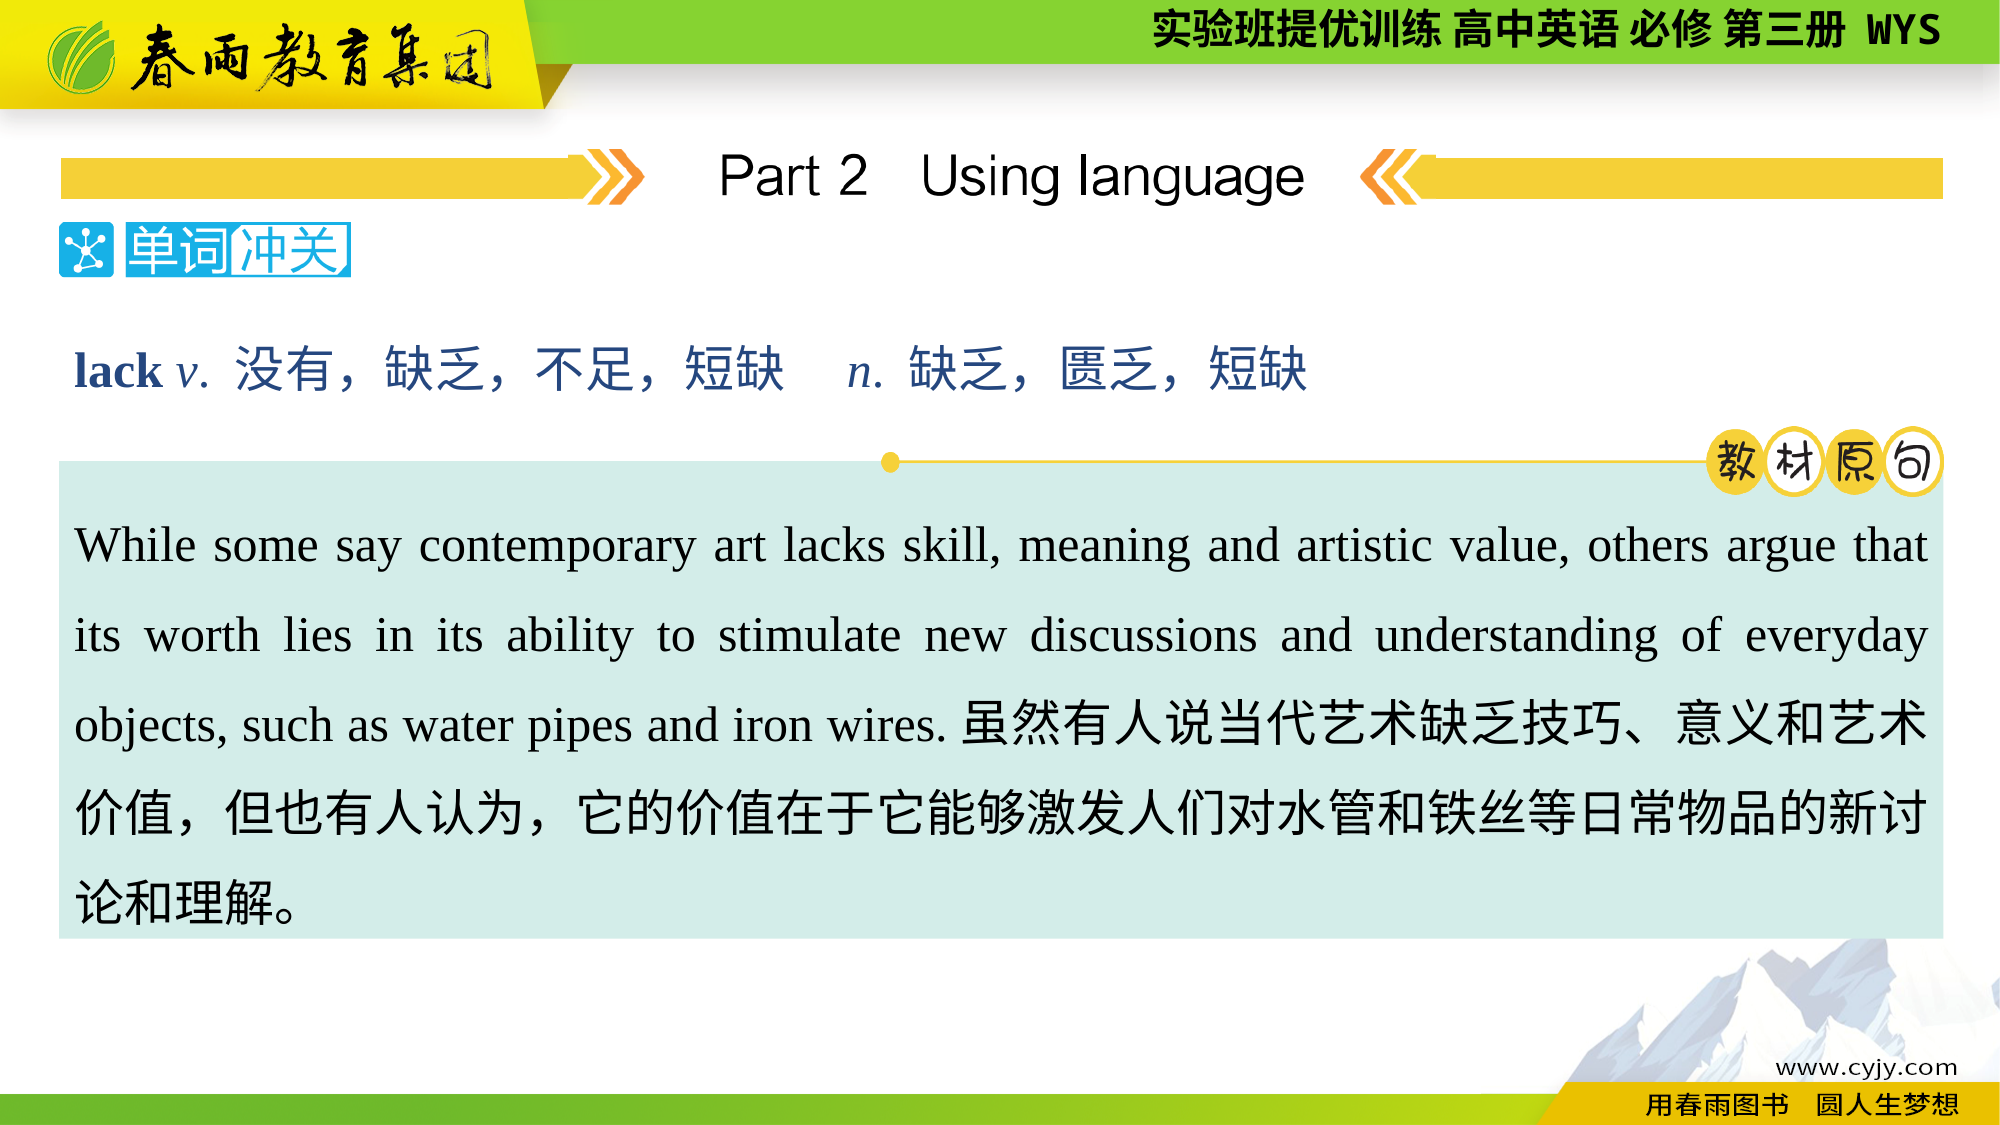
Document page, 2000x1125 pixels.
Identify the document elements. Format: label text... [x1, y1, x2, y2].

text_box While some say contemporary art lacks skill, meaning and artistic value, others argue that its worth lies in its ability to stimulate new discussions and understanding of everyday objects, such as water pipes and iron wires.虽然有人说当代艺术缺乏技巧、意义和艺术价值，但也有人认为，它的价值在于它能够激发人们对水管和铁丝等日常物品的新讨论和理解。 [59, 461, 1944, 939]
list lack v. 没有，缺乏，不足，短缺 n. 缺乏，匮乏，短缺 [59, 300, 1944, 395]
picture [0, 0, 2000, 1125]
